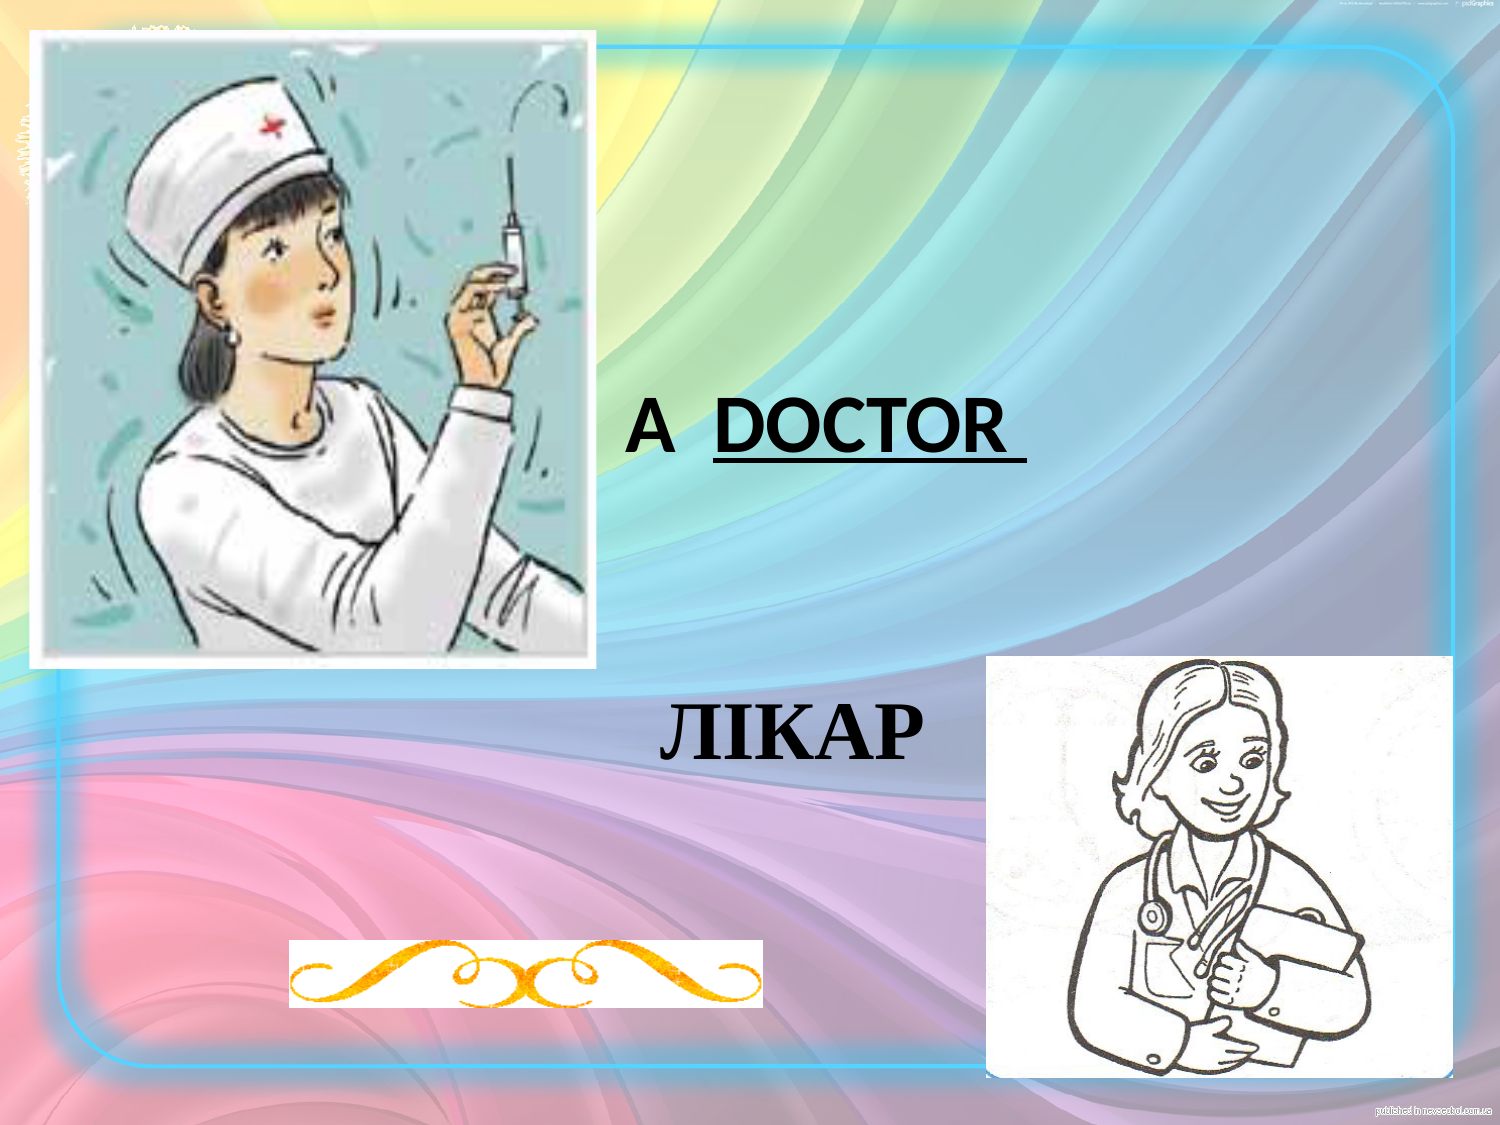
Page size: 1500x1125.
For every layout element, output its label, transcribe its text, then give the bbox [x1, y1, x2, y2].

picture [11, 11, 597, 670]
picture [985, 656, 1453, 1079]
text_box A DOCTOR [610, 361, 1043, 477]
text_box ЛІКАР [645, 668, 941, 784]
picture [289, 940, 763, 1008]
